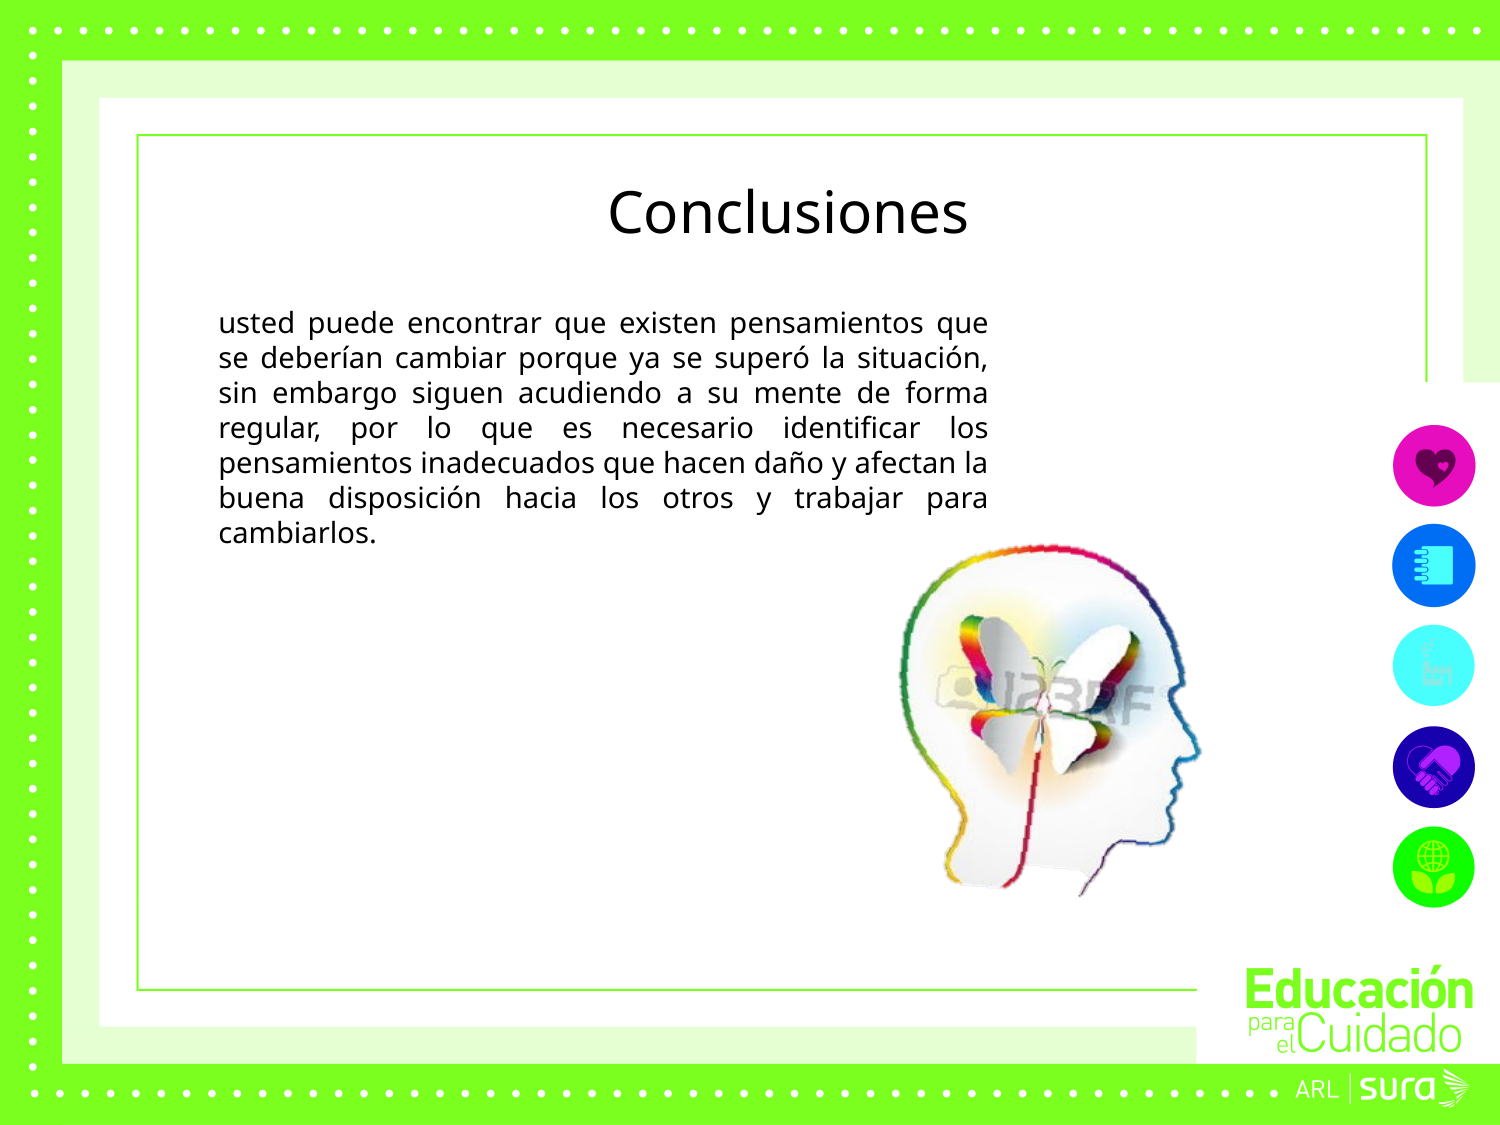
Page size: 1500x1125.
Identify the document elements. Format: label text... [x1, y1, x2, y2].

text_box usted puede encontrar que existen pensamientos que se deberían cambiar porque ya se superó la situación, sin embargo siguen acudiendo a su mente de forma regular, por lo que es necesario identificar los pensamientos inadecuados que hacen daño y afectan la buena disposición hacia los otros y trabajar para cambiarlos. [203, 296, 1004, 557]
text_box Conclusiones [522, 168, 1054, 253]
picture [0, 0, 1500, 1125]
